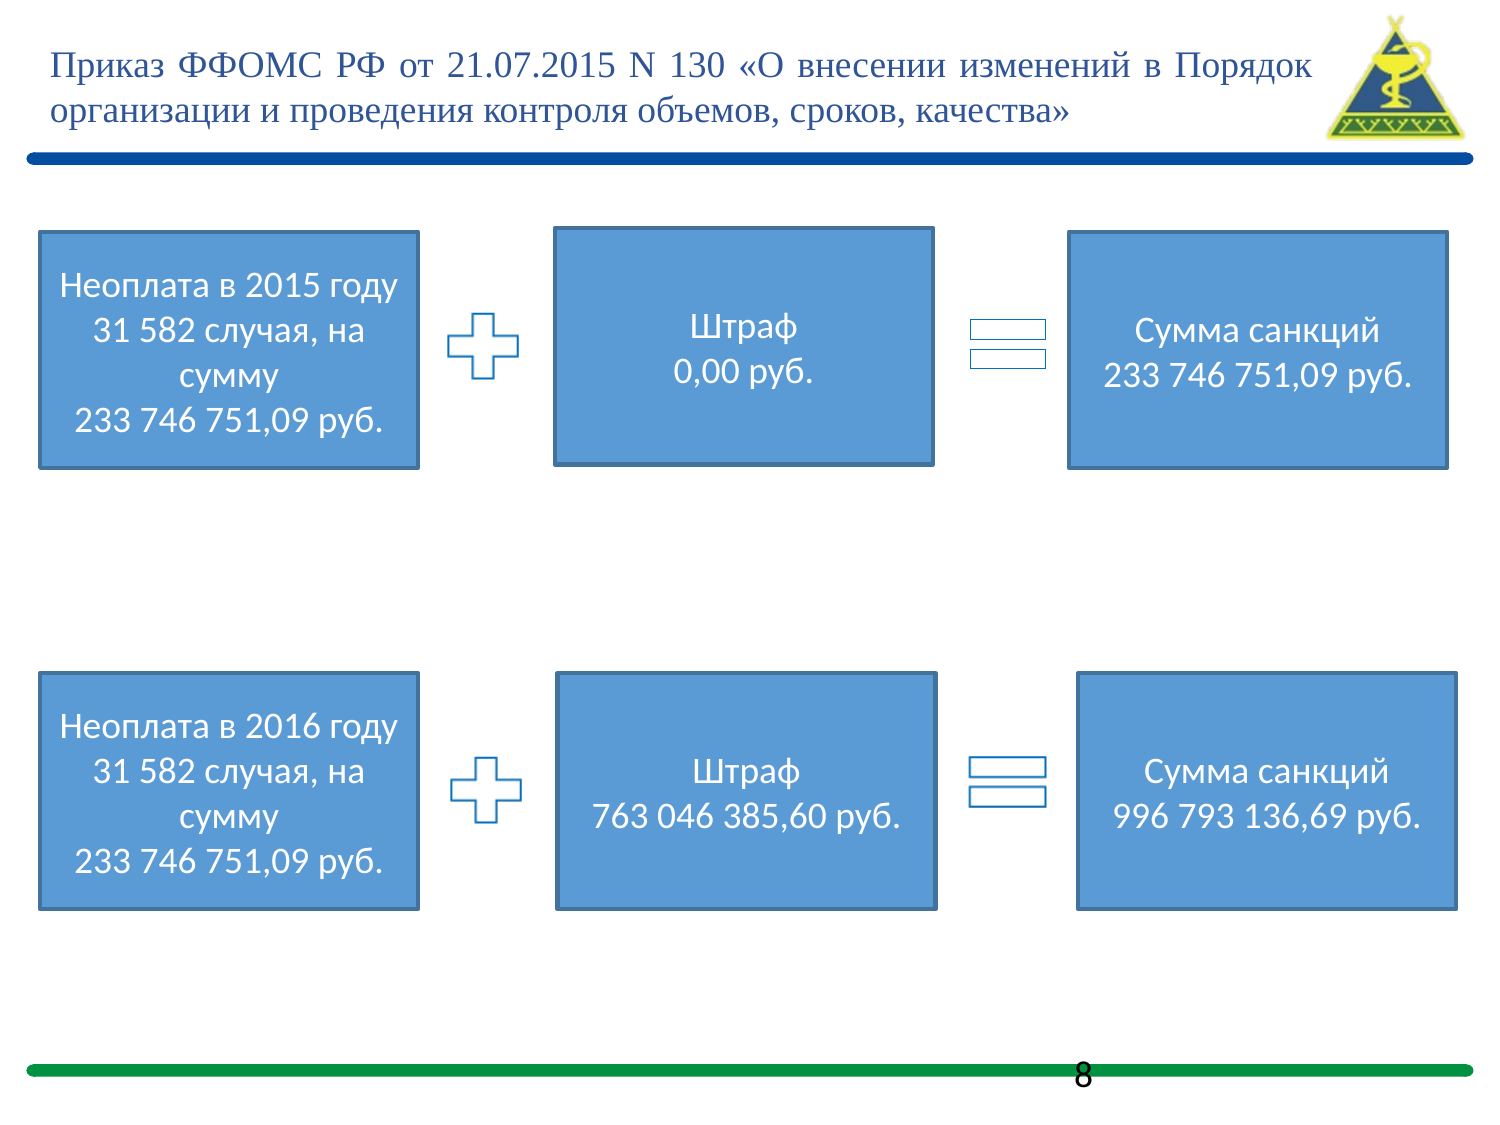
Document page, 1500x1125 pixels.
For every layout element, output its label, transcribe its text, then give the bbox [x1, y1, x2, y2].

title Приказ ФФОМС РФ от 21.07.2015 N 130 «О внесении изменений в Порядок организации и проведения контроля объемов, сроков, качества» [34, 7, 1329, 138]
picture [1323, 14, 1466, 143]
picture [952, 755, 1047, 835]
picture [450, 755, 522, 824]
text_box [952, 302, 1060, 398]
slide_number 8 [1059, 1055, 1397, 1103]
picture [447, 312, 519, 381]
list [29, 216, 1471, 575]
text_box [29, 668, 1471, 1048]
